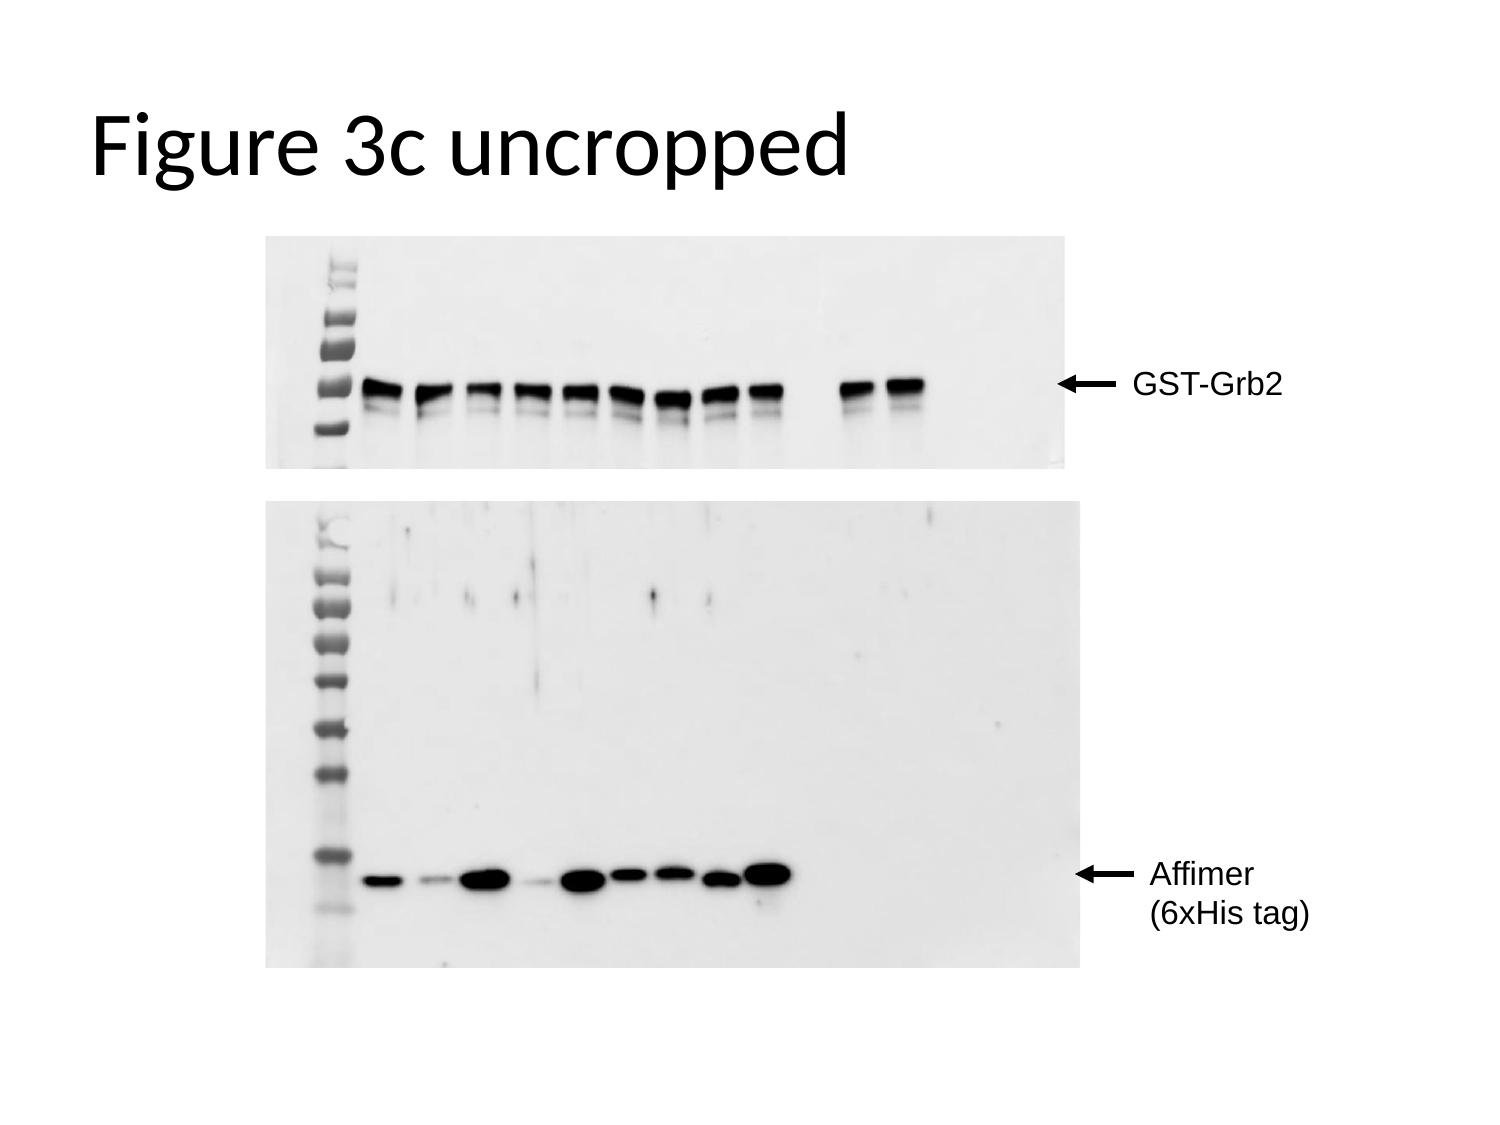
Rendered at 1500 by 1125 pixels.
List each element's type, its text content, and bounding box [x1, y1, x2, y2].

title Figure 3c uncropped [75, 45, 1425, 233]
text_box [265, 235, 1328, 968]
